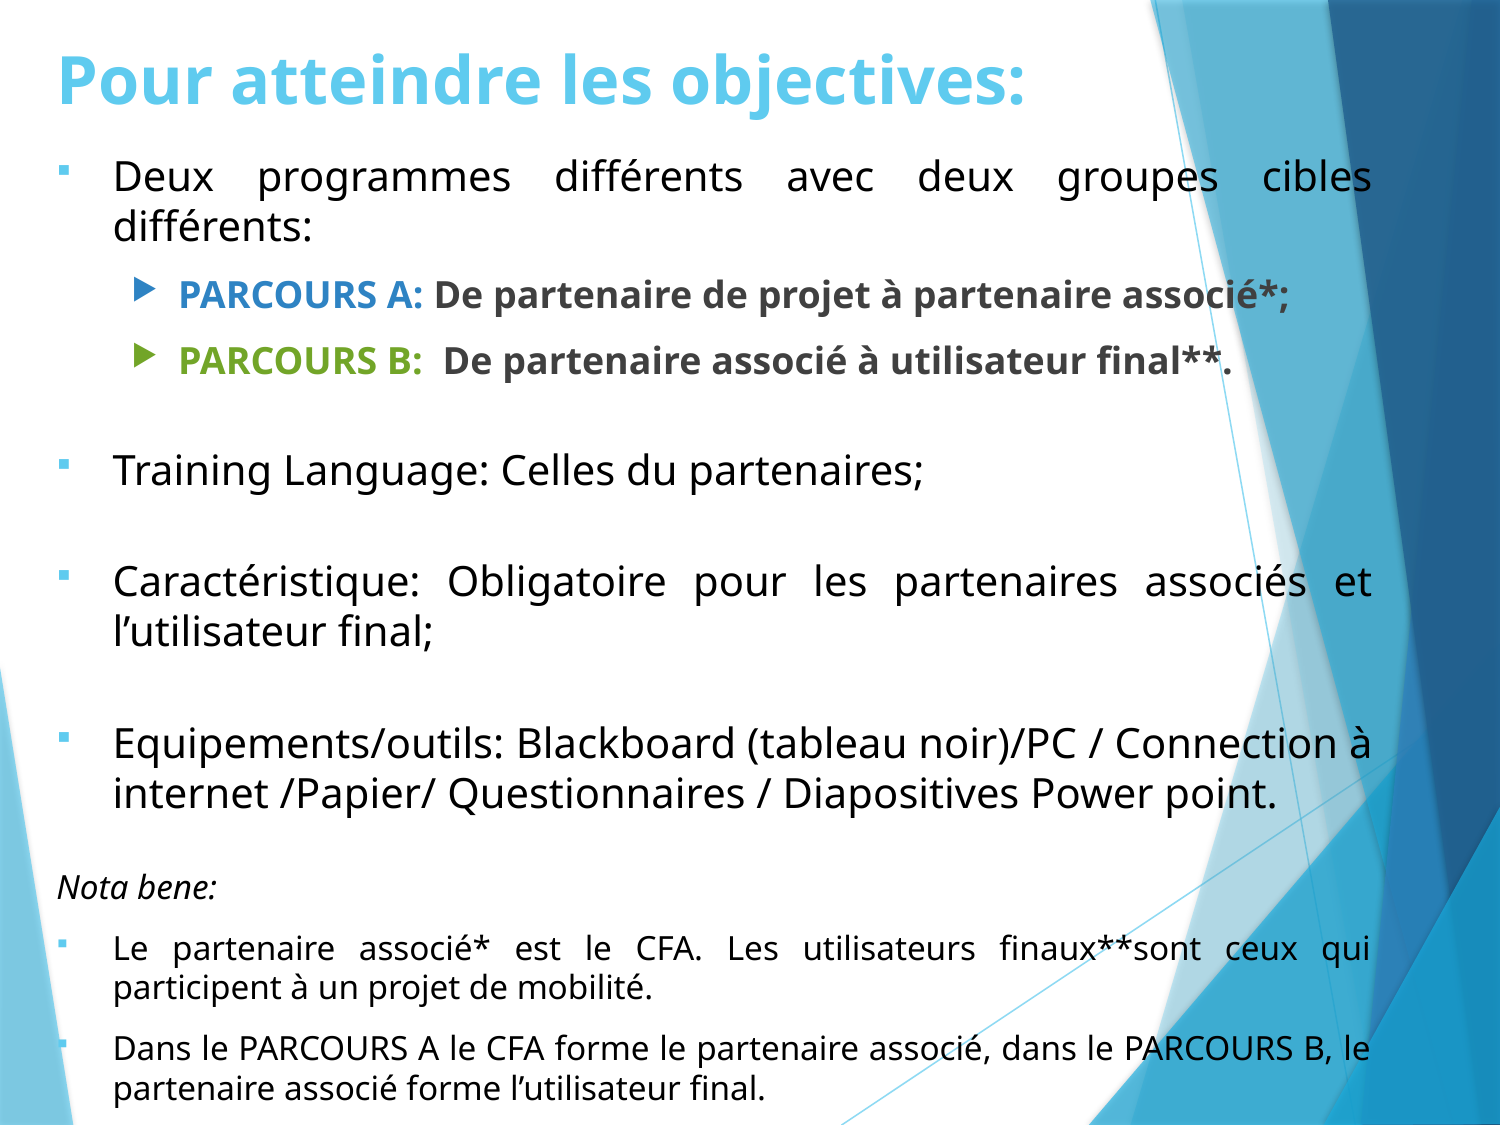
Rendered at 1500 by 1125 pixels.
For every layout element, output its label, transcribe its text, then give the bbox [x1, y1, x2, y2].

text_box Pour atteindre les objectives: [41, 30, 1117, 101]
text_box Deux programmes différents avec deux groupes cibles différents: PARCOURS A: De partenaire de projet à partenaire associé*; PARCOURS B: De partenaire associé à utilisateur final**. Training Language: Celles du partenaires; Caractéristique: Obligatoire pour les partenaires associés et l’utilisateur final; Equipements/outils: Blackboard (tableau noir)/PC / Connection à internet /Papier/ Questionnaires / Diapositives Power point. Nota bene: Le partenaire associé* est le CFA. Les utilisateurs finaux**sont ceux qui participent à un projet de mobilité. Dans le PARCOURS A le CFA forme le partenaire associé, dans le PARCOURS B, le partenaire associé forme l’utilisateur final. [41, 101, 1388, 1125]
